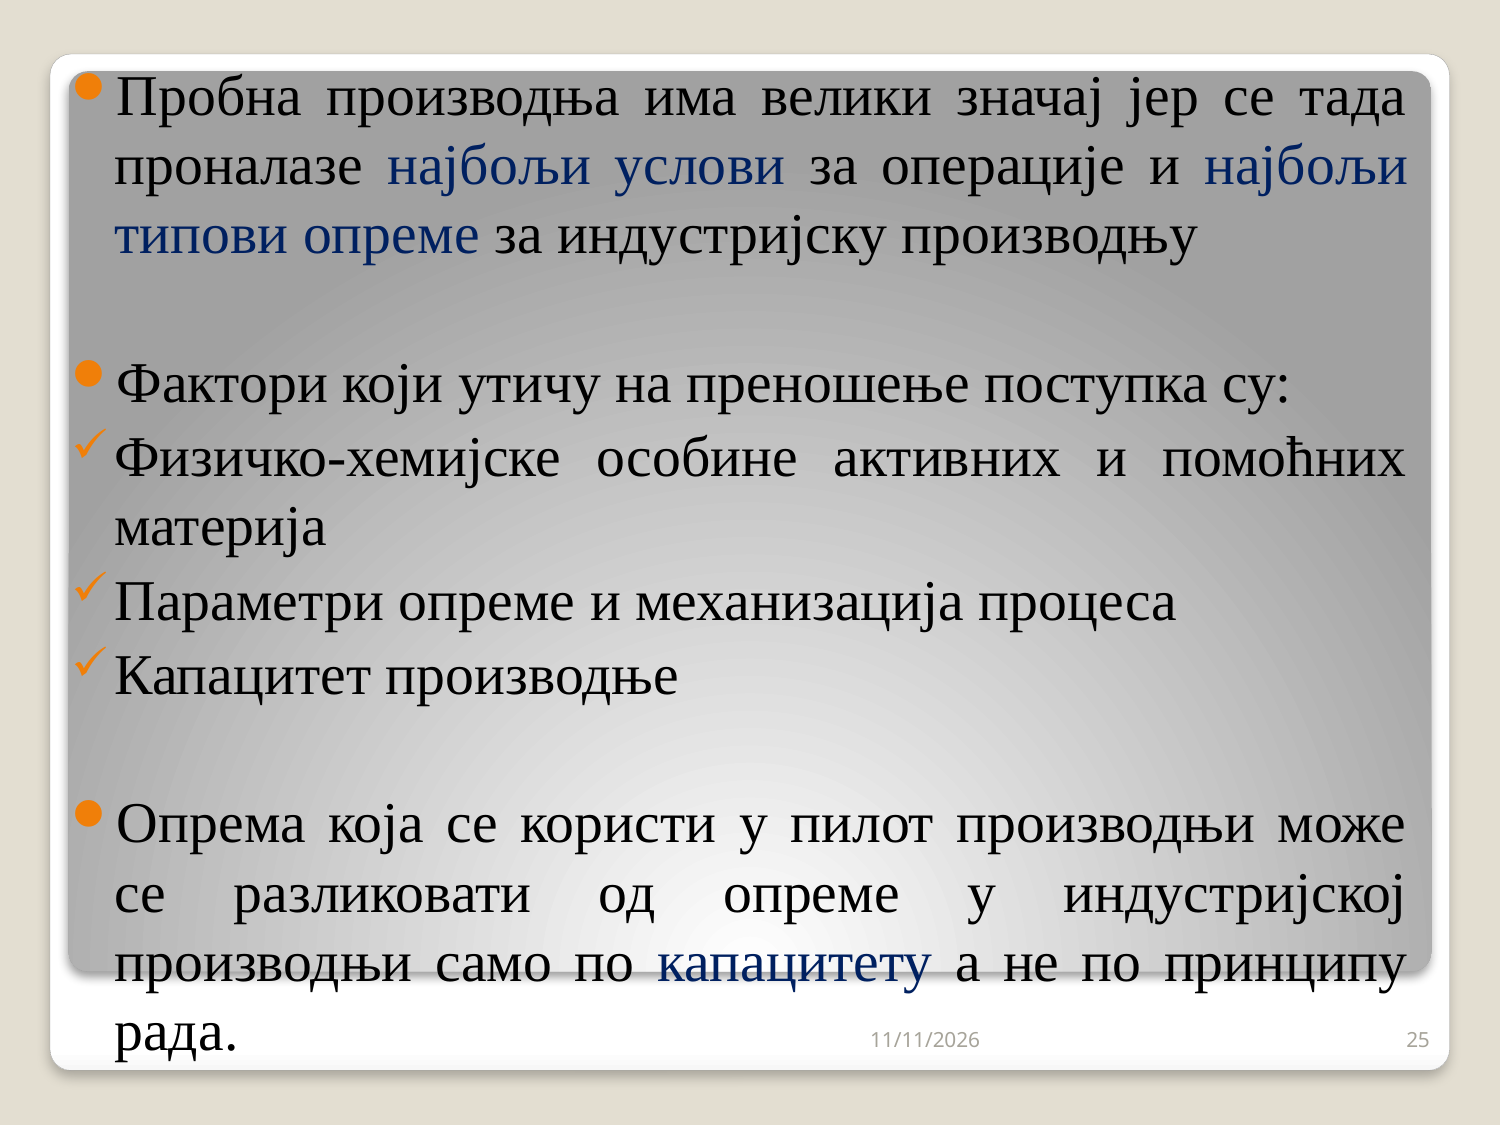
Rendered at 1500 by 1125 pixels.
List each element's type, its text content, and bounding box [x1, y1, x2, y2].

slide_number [619, 1002, 995, 1063]
slide_number 25 [1369, 1002, 1445, 1063]
list Пробна производња има велики значај јер се тада проналазе најбољи услови за операције и најбољи типови опреме за индустријску производњу Фактори који утичу на преношење поступка су: Физичко-хемијске особине активних и помоћних материја Параметри опреме и механизација процеса Капацитет производње Опрема која се користи у пилот производњи може се разликовати од опреме у индустријској производњи само по капацитету а не по принципу рада. [41, 42, 1424, 1071]
